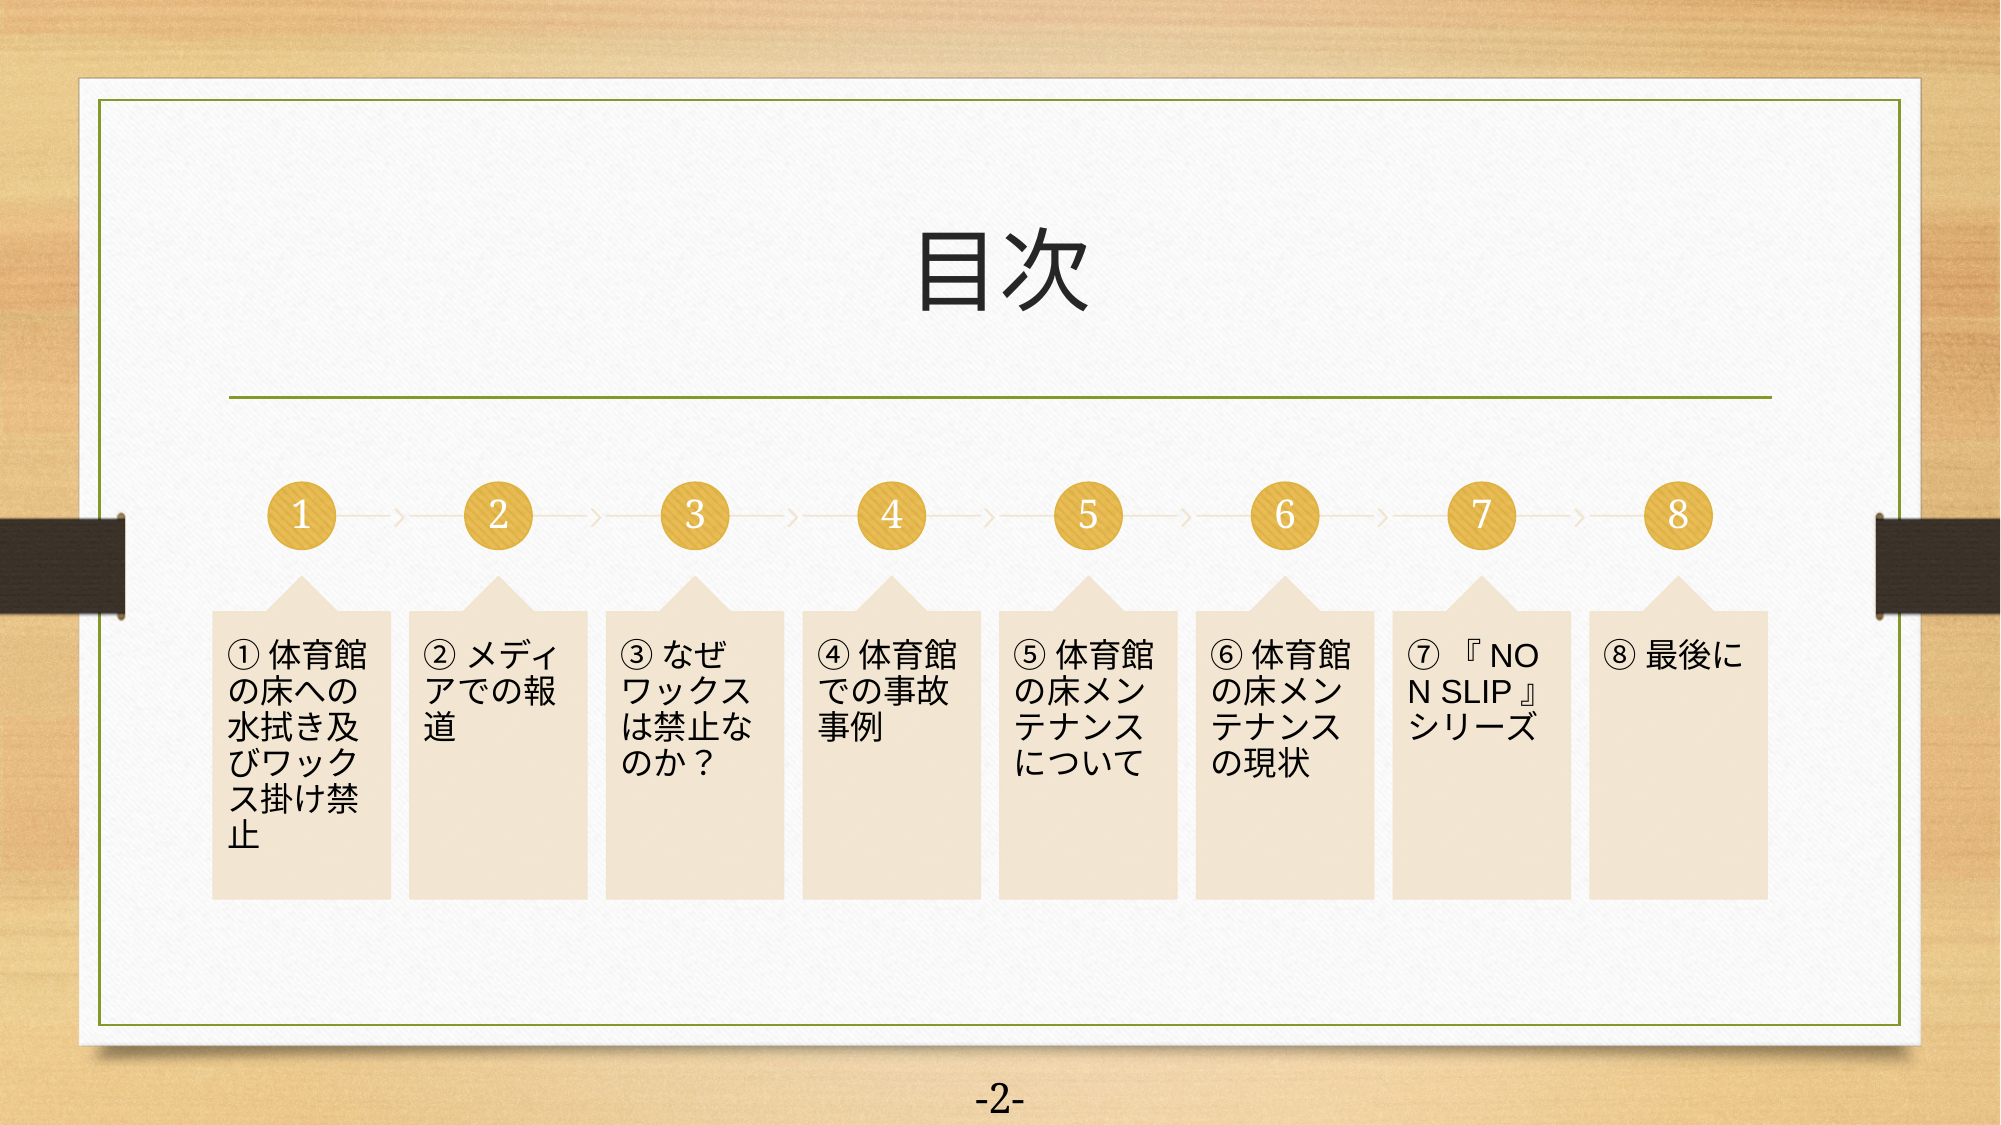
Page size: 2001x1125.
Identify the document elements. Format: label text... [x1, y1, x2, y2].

picture [0, 0, 2001, 1125]
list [212, 454, 1788, 927]
text_box -2- [812, 1064, 1188, 1125]
title 目次 [212, 161, 1788, 375]
